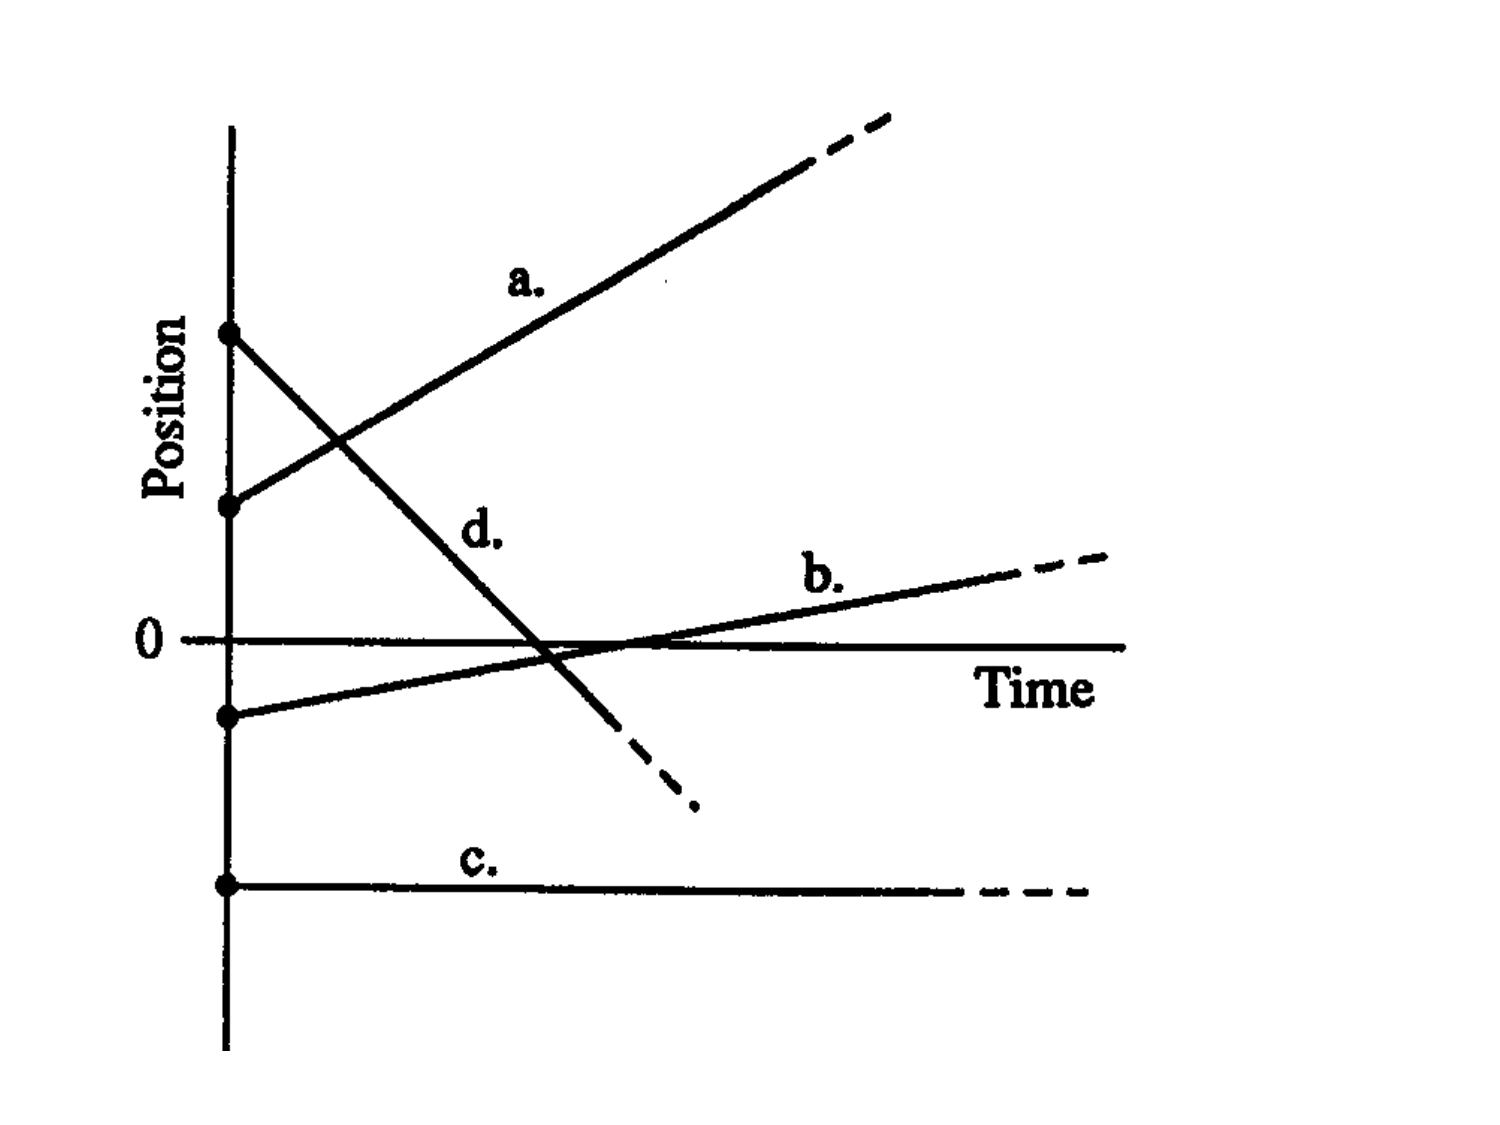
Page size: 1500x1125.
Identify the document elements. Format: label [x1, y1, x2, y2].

picture [112, 99, 1226, 1051]
